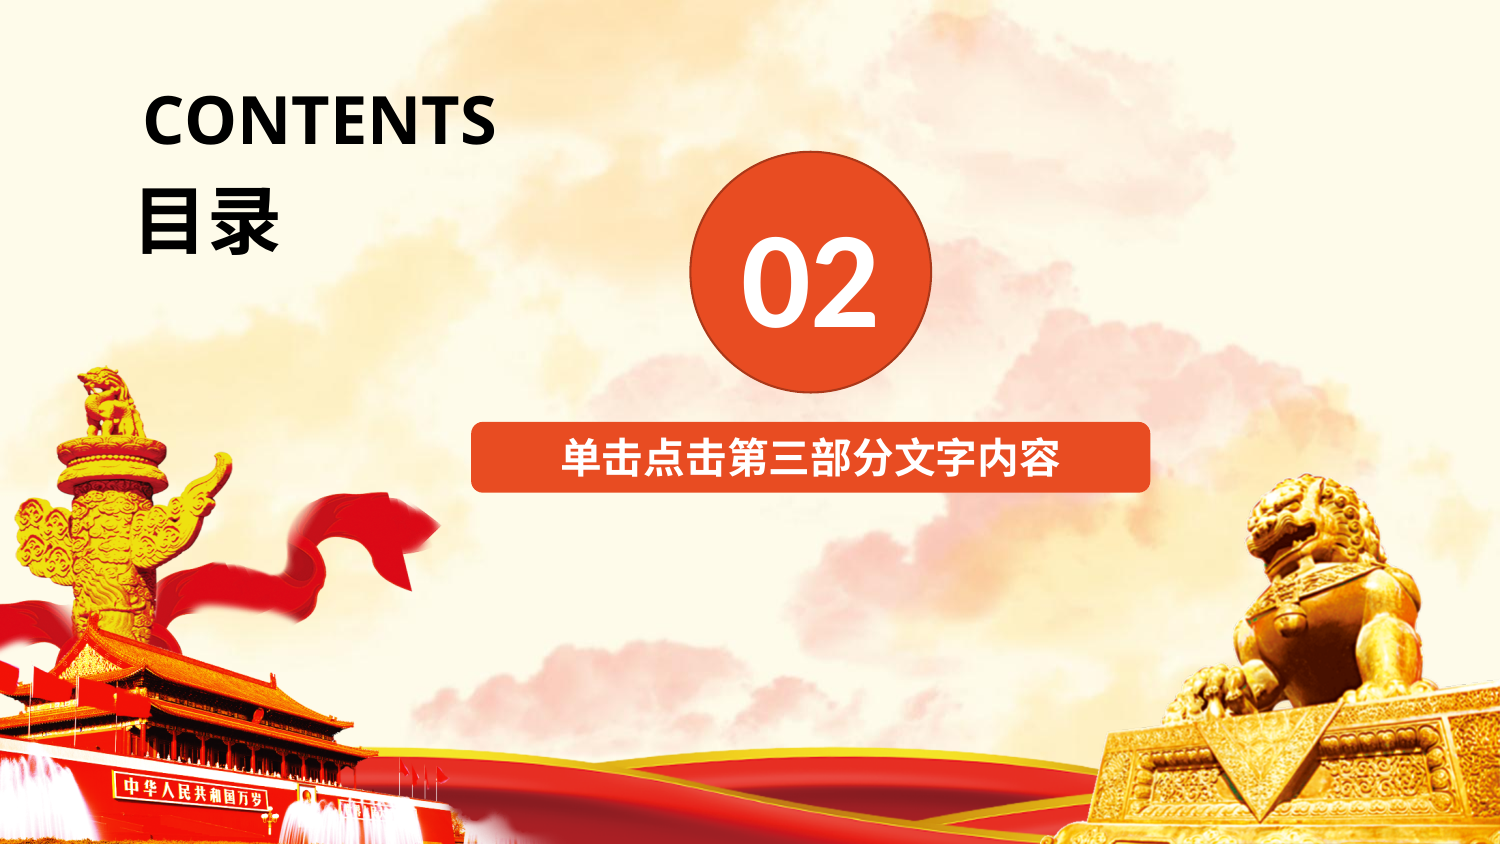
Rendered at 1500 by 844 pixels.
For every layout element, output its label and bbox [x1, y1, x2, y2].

text_box [0, 0, 1500, 844]
